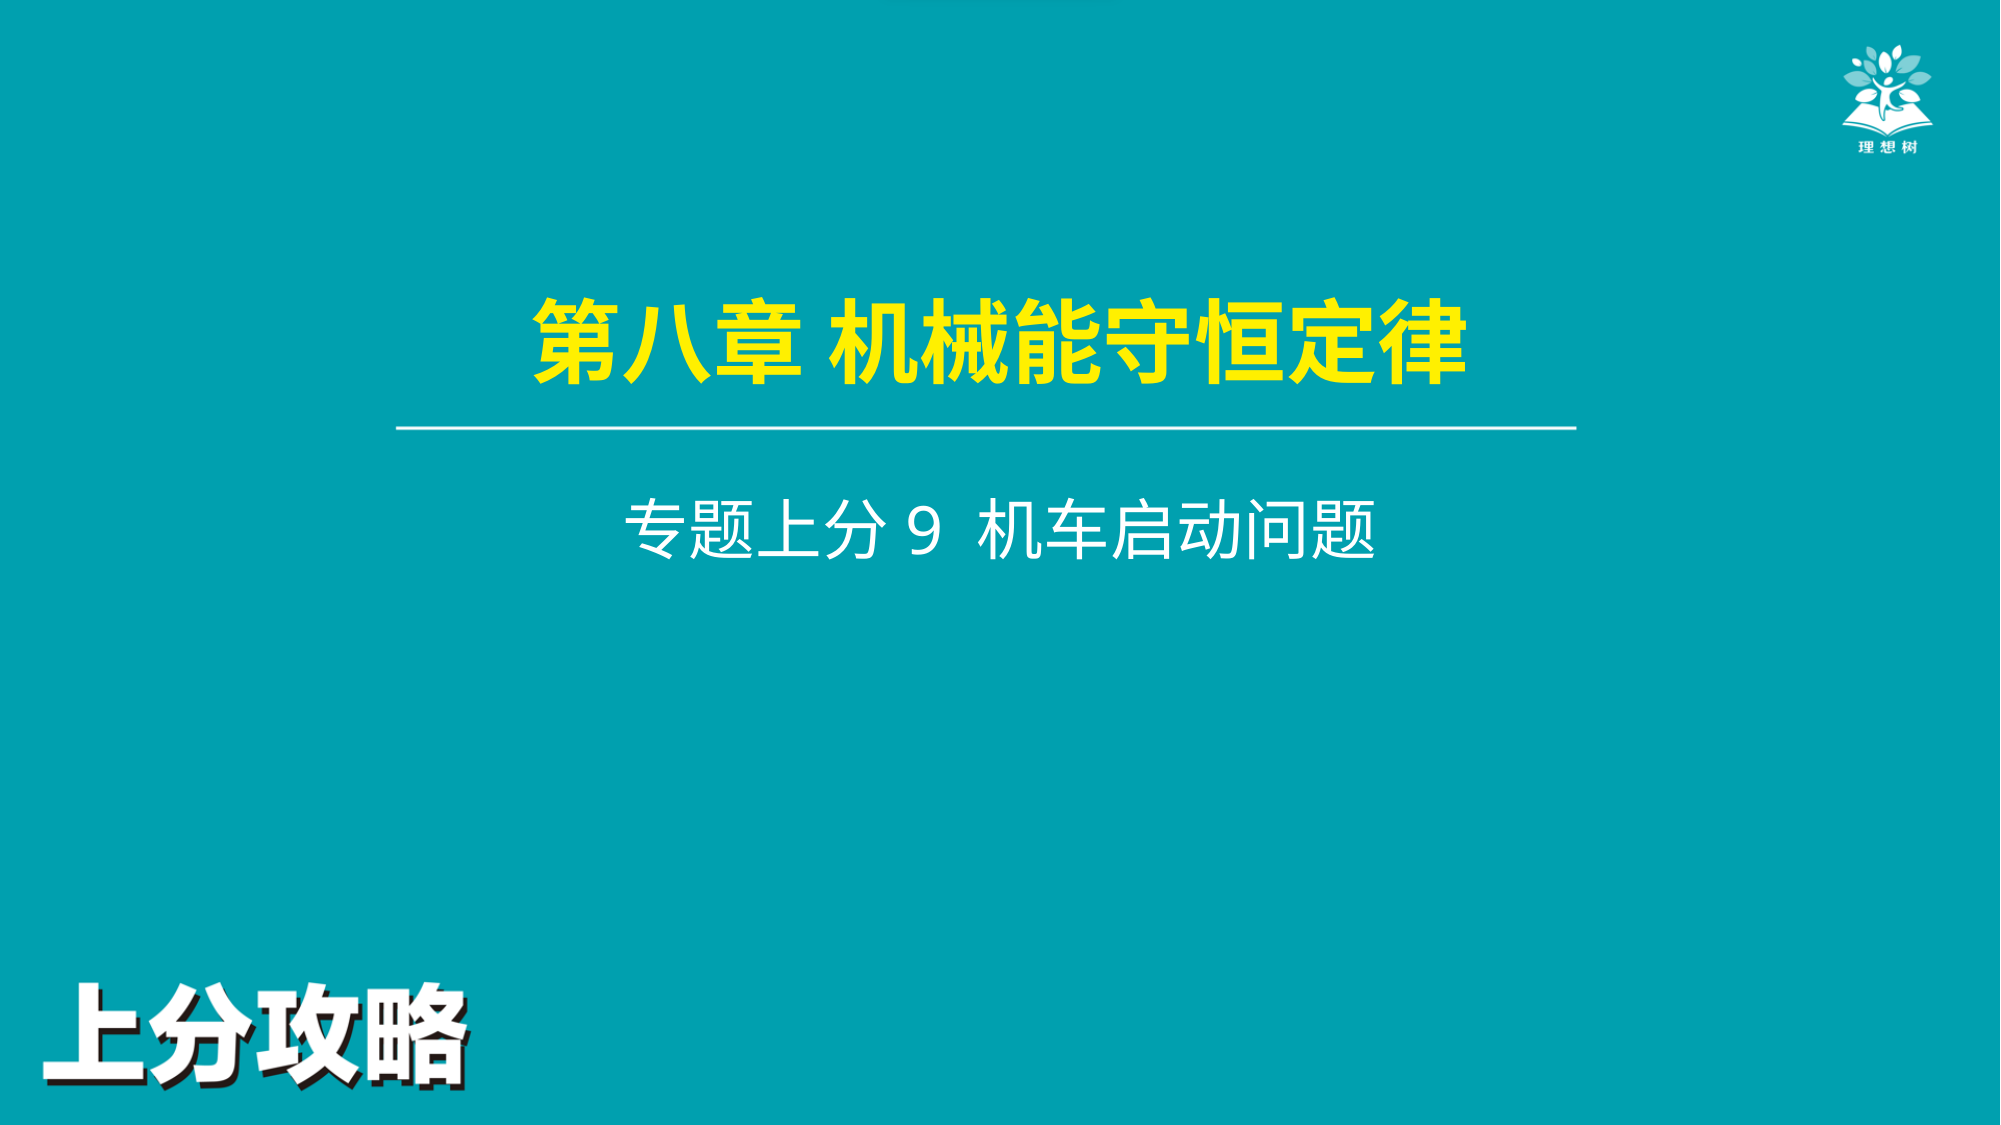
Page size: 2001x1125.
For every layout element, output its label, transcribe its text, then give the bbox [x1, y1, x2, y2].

picture [0, 413, 2000, 472]
text_box 专题上分9 机车启动问题 [0, 472, 2000, 579]
picture [0, 579, 2000, 1125]
picture [0, 0, 2000, 265]
text_box 第八章 机械能守恒定律 [0, 265, 2000, 413]
